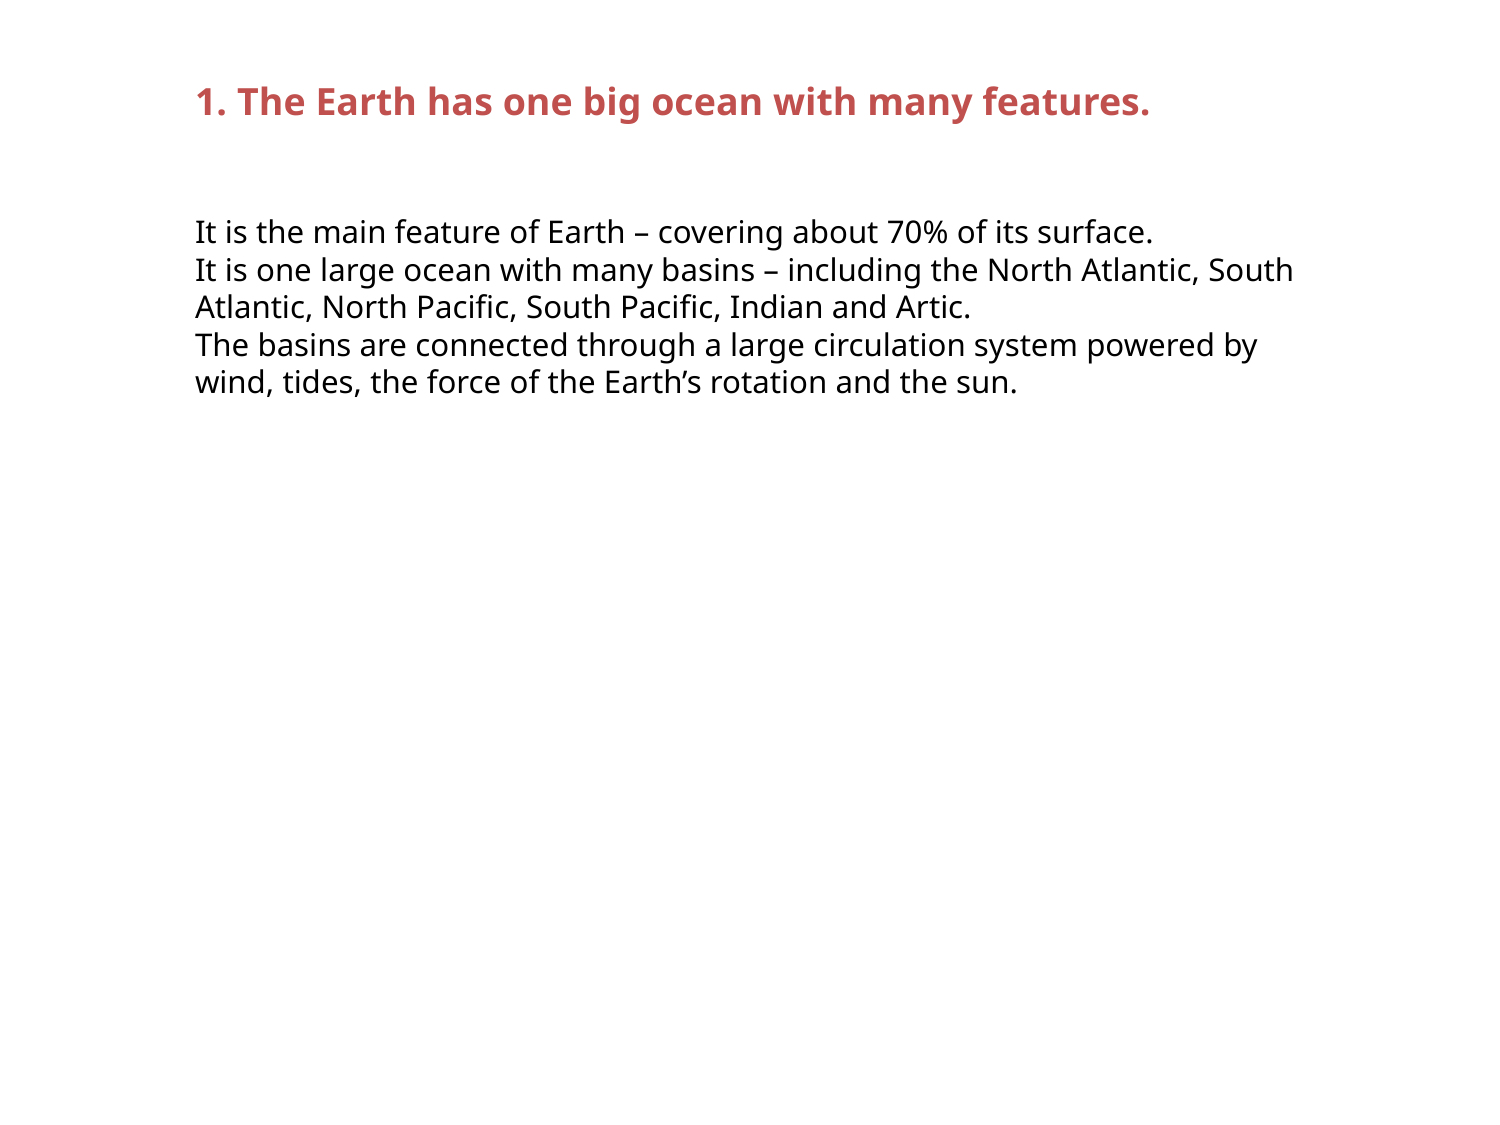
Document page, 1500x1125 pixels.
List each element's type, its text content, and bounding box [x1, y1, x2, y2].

text_box 1. The Earth has one big ocean with many features. It is the main feature of Earth – covering about 70% of its surface. It is one large ocean with many basins – including the North Atlantic, South Atlantic, North Pacific, South Pacific, Indian and Artic. The basins are connected through a large circulation system powered by wind, tides, the force of the Earth’s rotation and the sun. [180, 70, 1317, 408]
